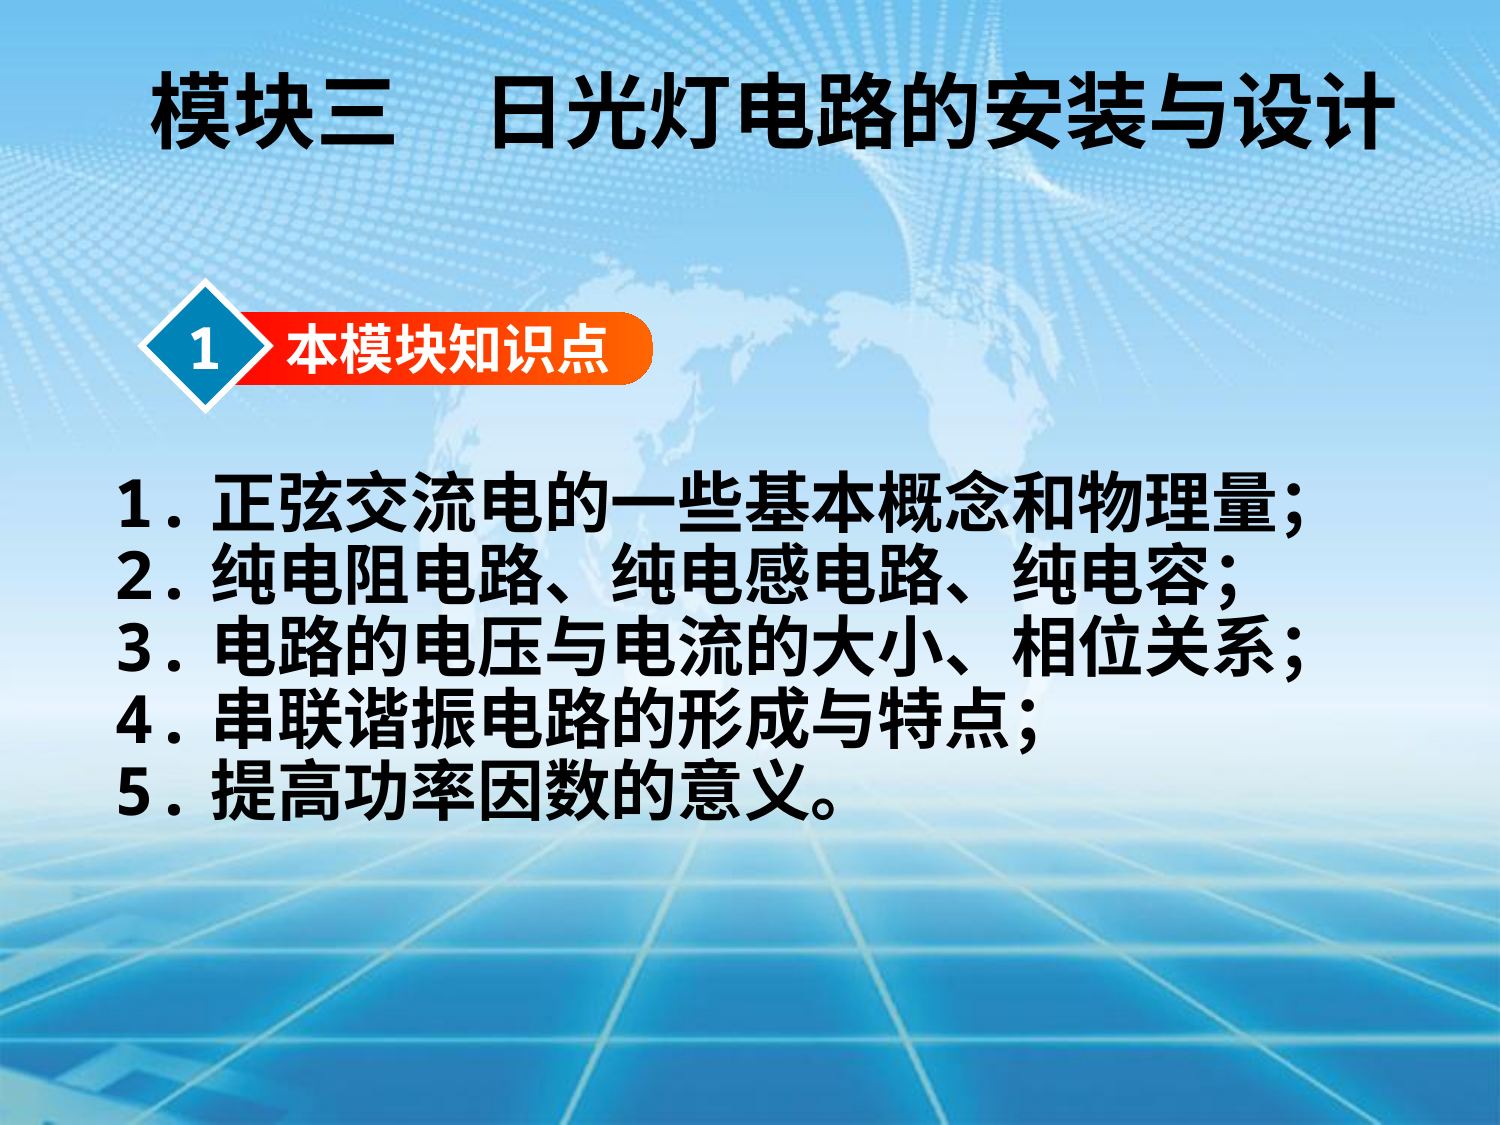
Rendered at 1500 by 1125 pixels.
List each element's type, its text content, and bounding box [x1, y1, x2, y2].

text_box 1 [141, 282, 270, 410]
text_box [648, 328, 654, 369]
picture [0, 0, 1500, 1125]
text_box [233, 312, 271, 385]
text_box 1.正弦交流电的一些基本概念和物理量； 2.纯电阻电路、纯电感电路、纯电容； 3.电路的电压与电流的大小、相位关系； 4.串联谐振电路的形成与特点； 5.提高功率因数的意义。 [99, 462, 1417, 838]
text_box 模块三 日光灯电路的安装与设计 [71, 15, 1477, 204]
text_box 本模块知识点 [271, 307, 648, 388]
